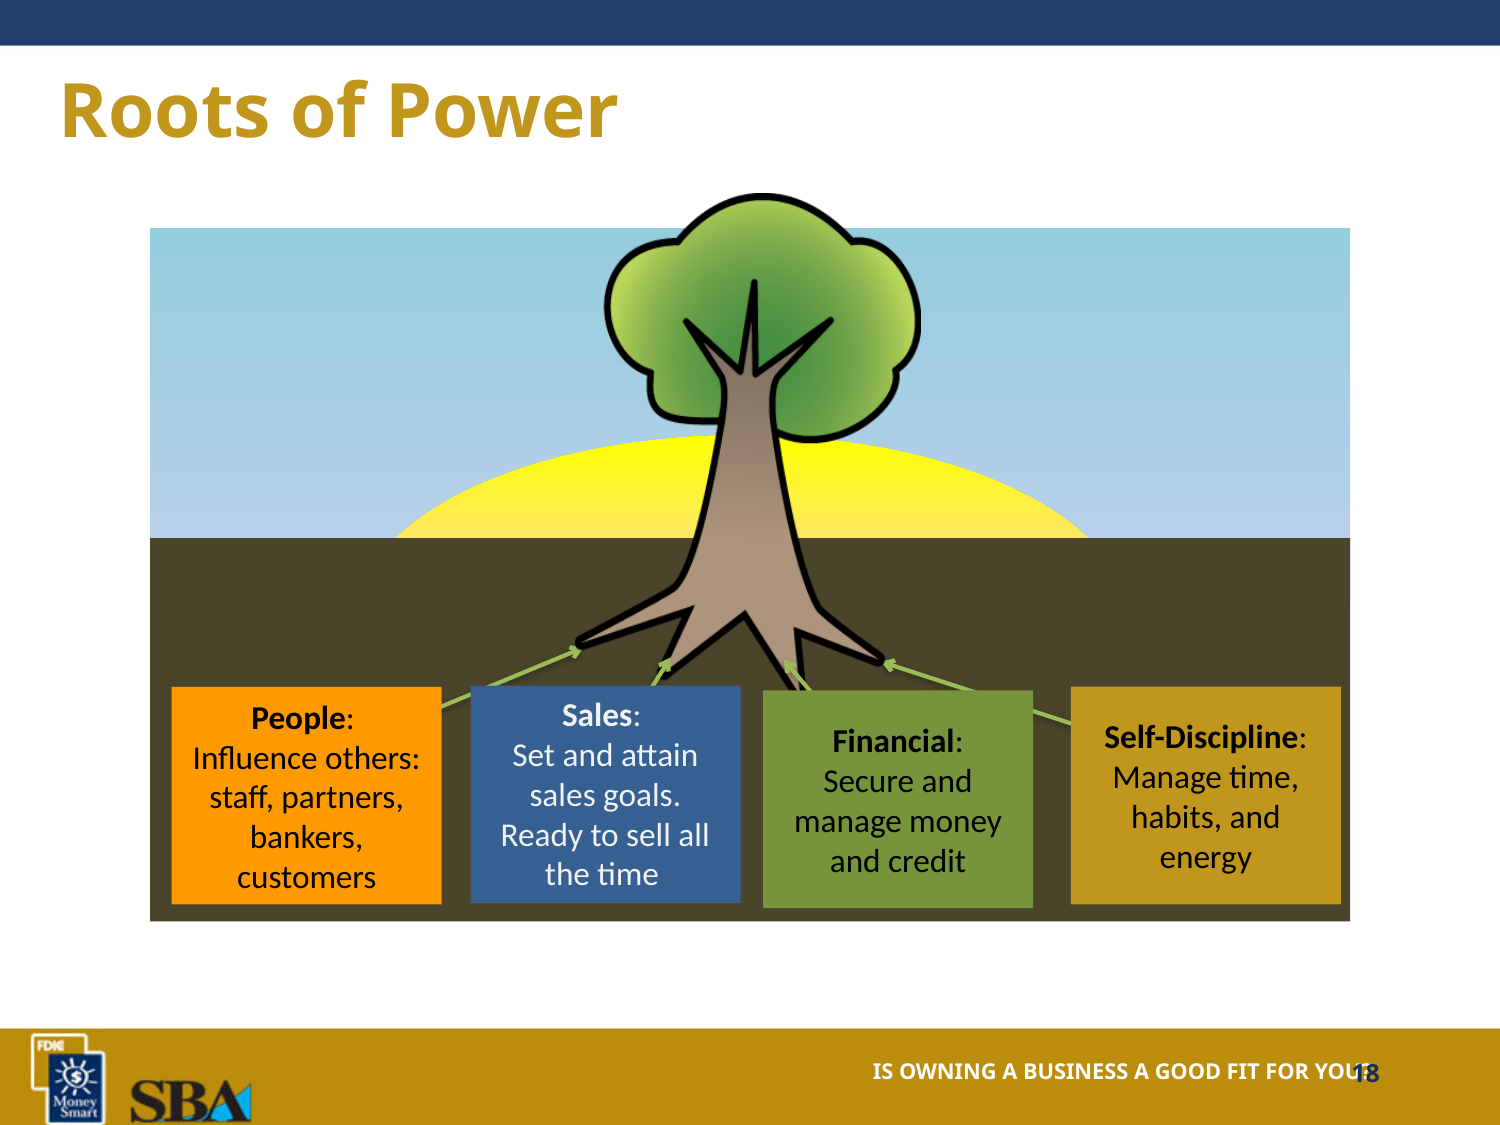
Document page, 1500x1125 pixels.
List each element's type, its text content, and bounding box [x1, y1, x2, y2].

picture [0, 0, 1500, 1125]
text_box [149, 193, 1351, 922]
title Roots of Power [43, 55, 1394, 156]
